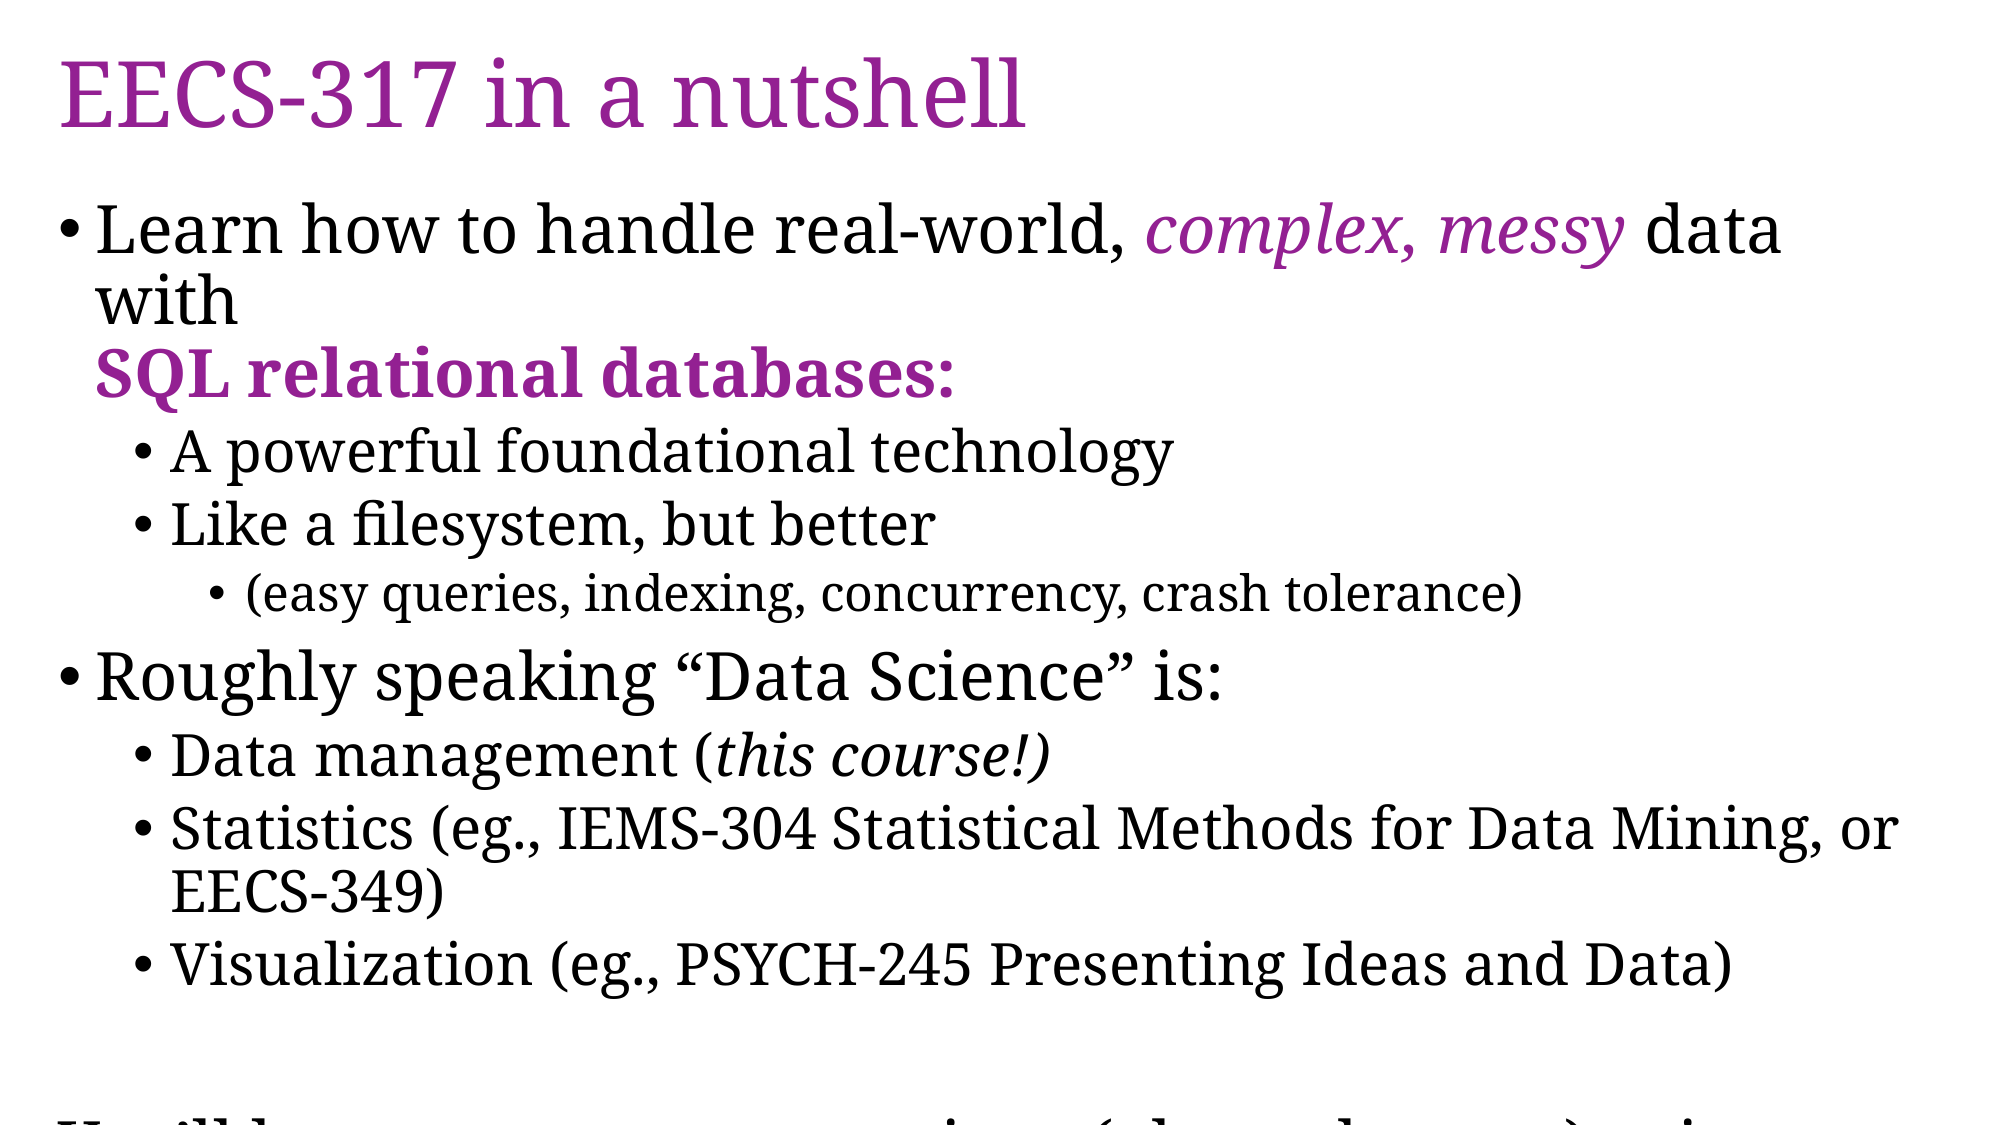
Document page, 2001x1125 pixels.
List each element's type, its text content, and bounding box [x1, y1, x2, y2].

title EECS-317 in a nutshell [43, 25, 1953, 171]
list Learn how to handle real-world, complex, messy data with SQL relational databases: A powerful foundational technology Like a filesystem, but better (easy queries, indexing, concurrency, crash tolerance) Roughly speaking “Data Science” is: Data management (this course!) Statistics (eg., IEMS-304 Statistical Methods for Data Mining, or EECS-349) Visualization (eg., PSYCH-245 Presenting Ideas and Data) You’ll learn to answer questions (about the past) using complex data sets [43, 188, 1953, 1106]
